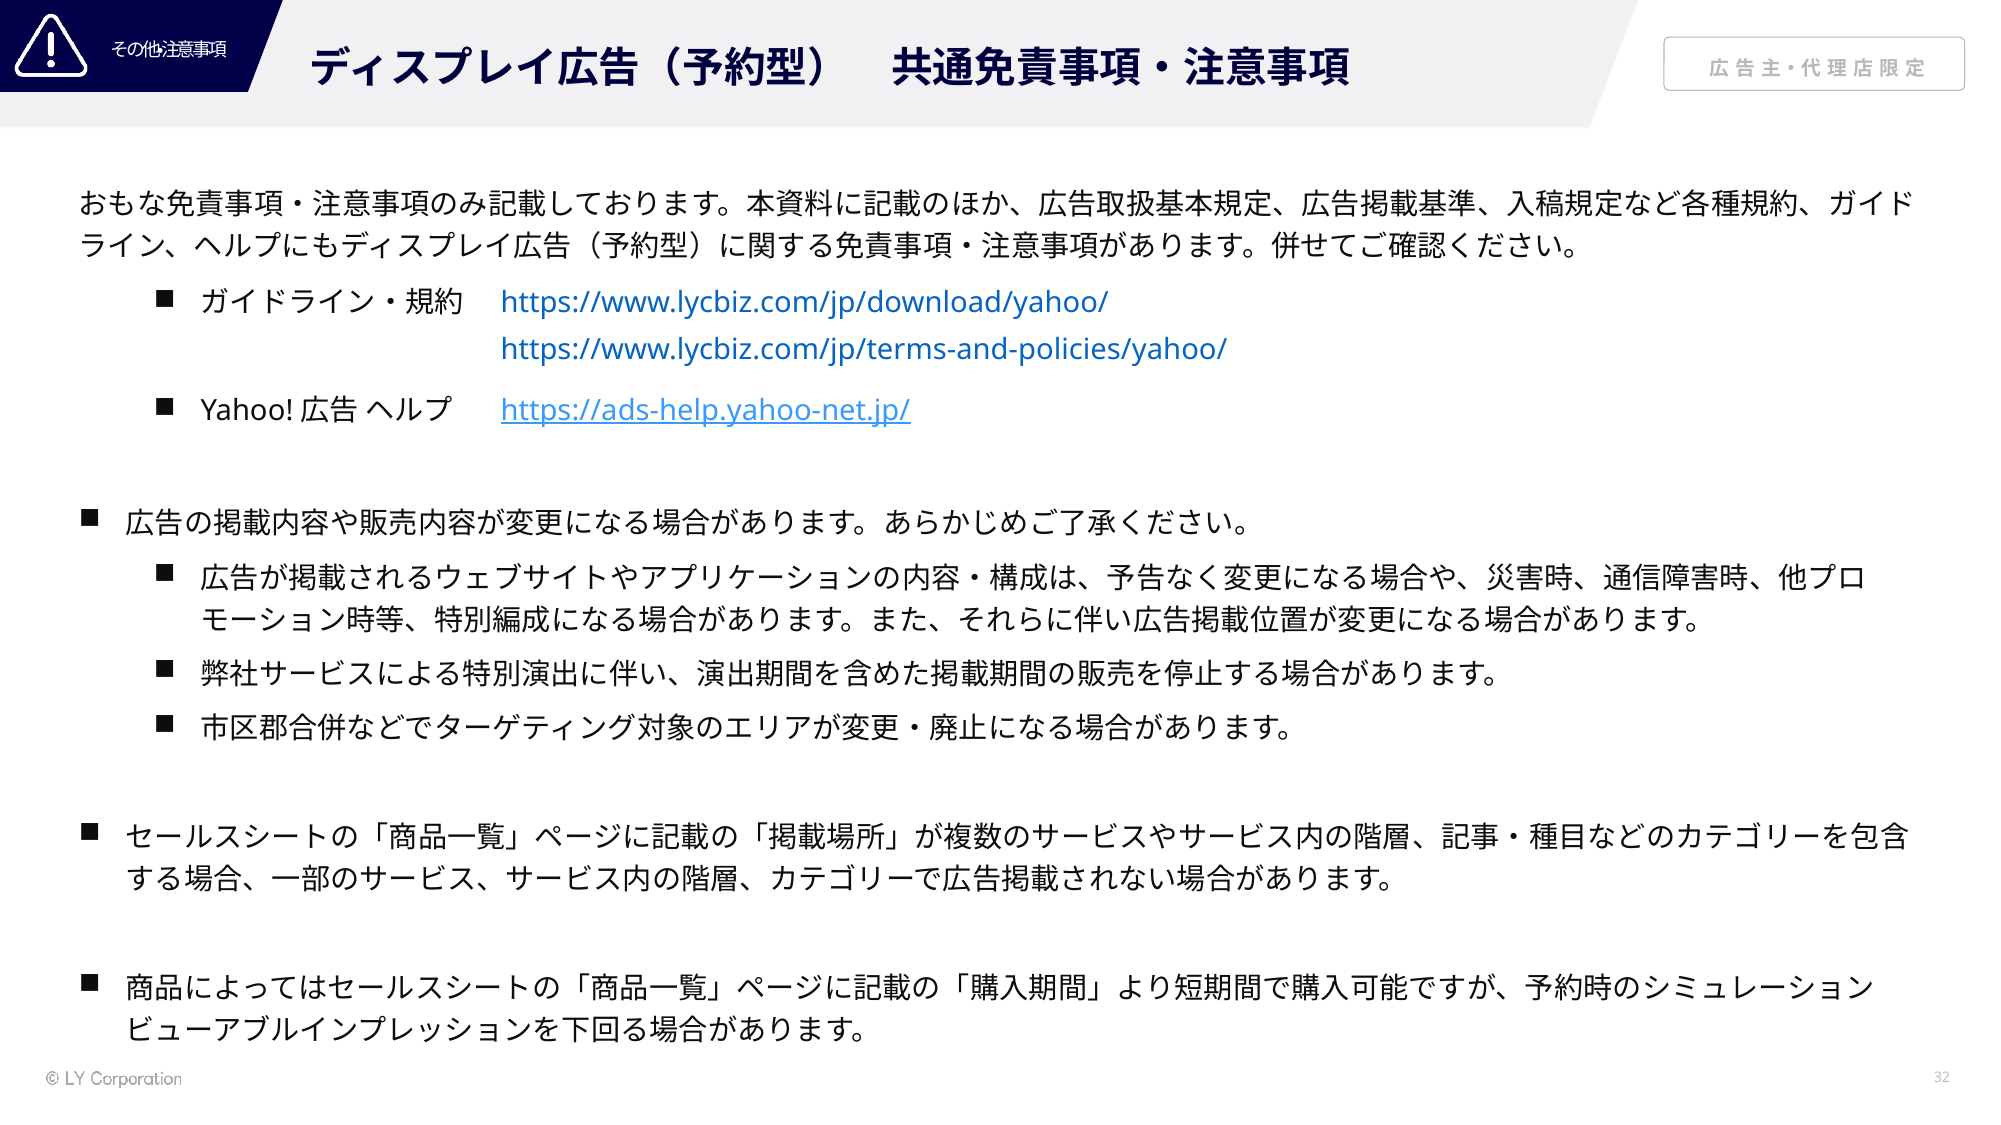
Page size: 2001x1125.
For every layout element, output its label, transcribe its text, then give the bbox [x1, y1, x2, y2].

text_box おもな免責事項・注意事項のみ記載しております。本資料に記載のほか、広告取扱基本規定、広告掲載基準、入稿規定など各種規約、ガイドライン、ヘルプにもディスプレイ広告（予約型）に関する免責事項・注意事項があります。併せてご確認ください。 ガイドライン・規約 https://www.lycbiz.com/jp/download/yahoo/ https://www.lycbiz.com/jp/terms-and-policies/yahoo/ Yahoo!広告 ヘルプ https://ads-help.yahoo-net.jp/ 広告の掲載内容や販売内容が変更になる場合があります。あらかじめご了承ください。 広告が掲載されるウェブサイトやアプリケーションの内容・構成は、予告なく変更になる場合や、災害時、通信障害時、他プロモーション時等、特別編成になる場合があります。また、それらに伴い広告掲載位置が変更になる場合があります。 弊社サービスによる特別演出に伴い、演出期間を含めた掲載期間の販売を停止する場合があります。 市区郡合併などでターゲティング対象のエリアが変更・廃止になる場合があります。 セールスシートの「商品一覧」ページに記載の「掲載場所」が複数のサービスやサービス内の階層、記事・種目などのカテゴリーを包含する場合、一部のサービス、サービス内の階層、カテゴリーで広告掲載されない場合があります。 商品によってはセールスシートの「商品一覧」ページに記載の「購入期間」より短期間で購入可能ですが、予約時のシミュレーションビューアブルインプレッションを下回る場合があります。 [78, 178, 1922, 1047]
picture [9, 5, 92, 87]
picture [46, 1071, 181, 1088]
list ディスプレイ広告（予約型） 共通免責事項・注意事項 [309, 41, 1645, 97]
list その他・注意事項 [97, 13, 240, 81]
